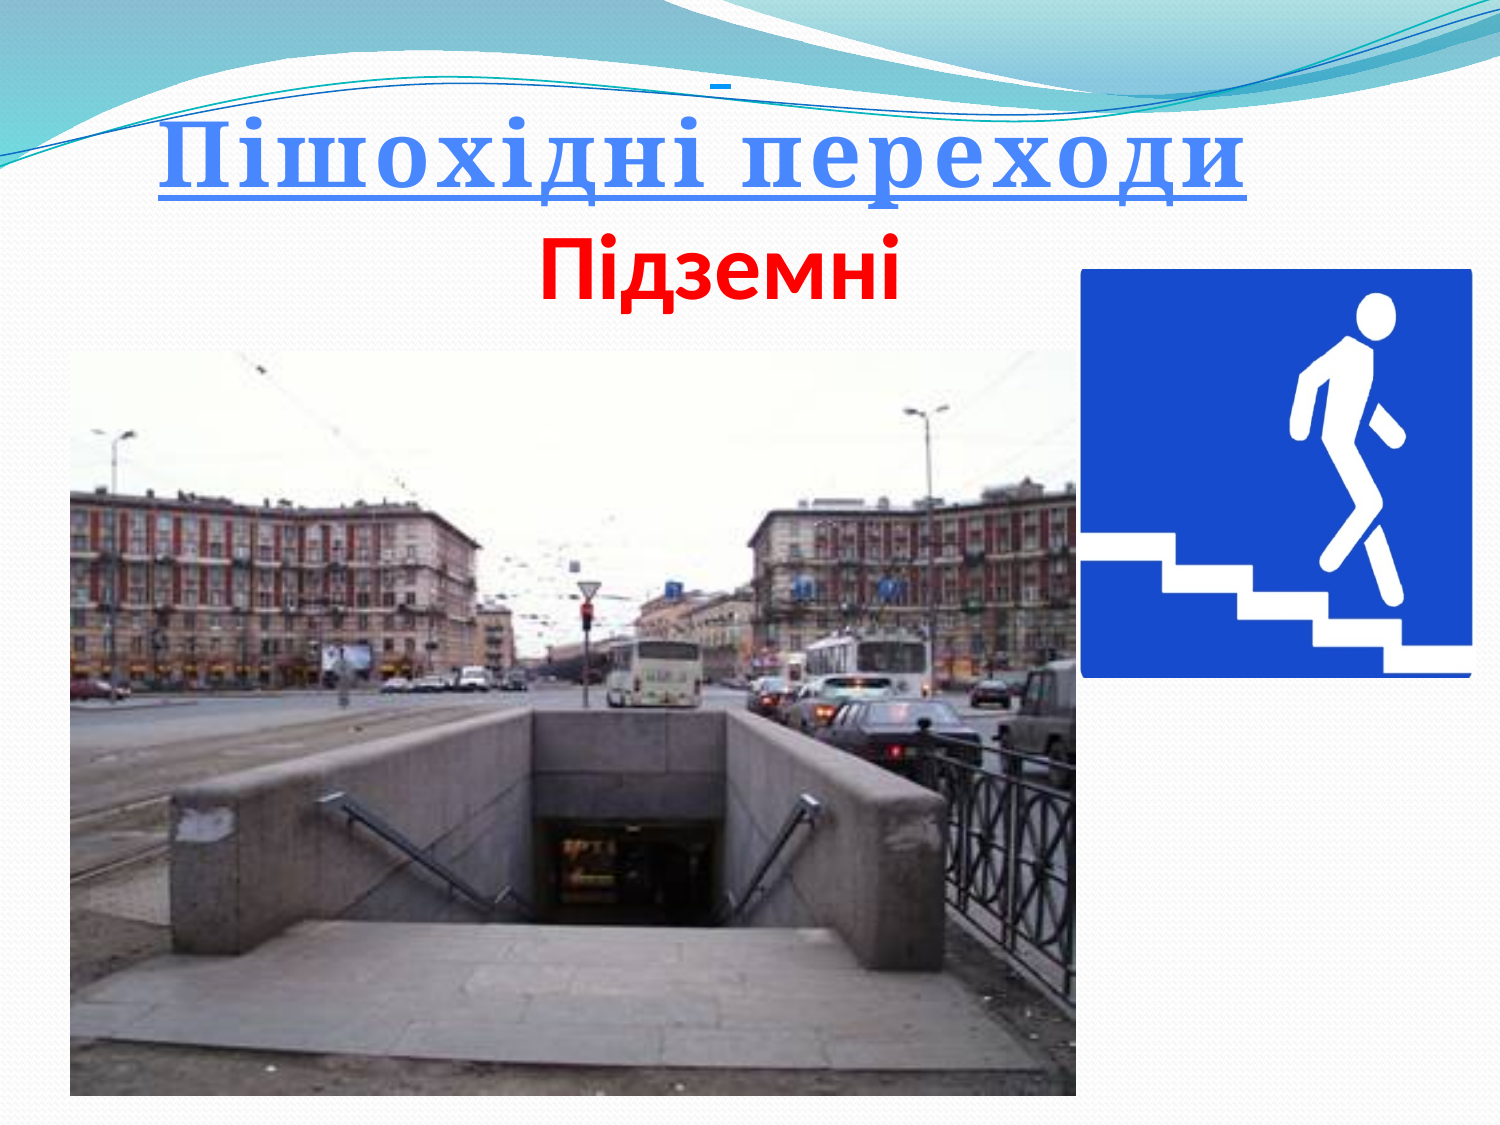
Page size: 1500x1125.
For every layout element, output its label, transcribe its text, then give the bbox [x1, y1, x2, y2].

picture [1077, 269, 1477, 678]
text_box Пішохідні переходи Підземні [105, 58, 1336, 247]
picture [70, 351, 1076, 1097]
